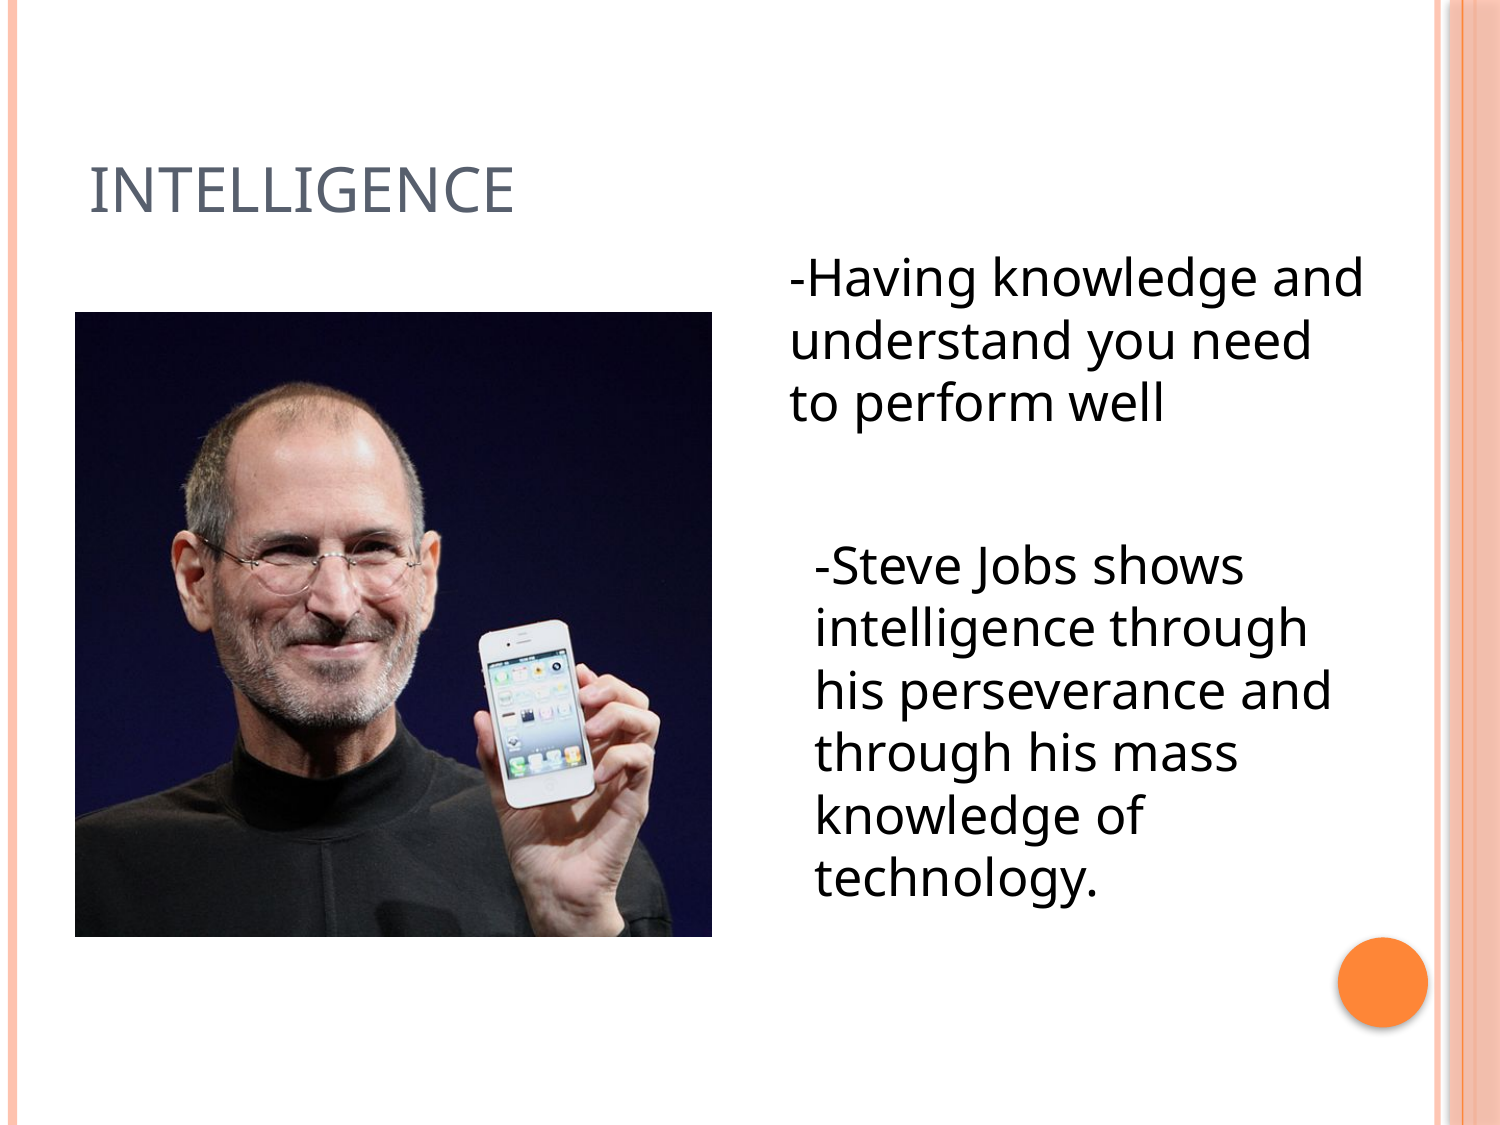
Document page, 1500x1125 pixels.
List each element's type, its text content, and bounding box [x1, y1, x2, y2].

text_box -Steve Jobs shows intelligence through his perseverance and through his mass knowledge of technology. [800, 524, 1363, 915]
text_box -Having knowledge and understand you need to perform well [774, 237, 1388, 440]
title Intelligence [75, 45, 1300, 233]
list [74, 311, 713, 938]
